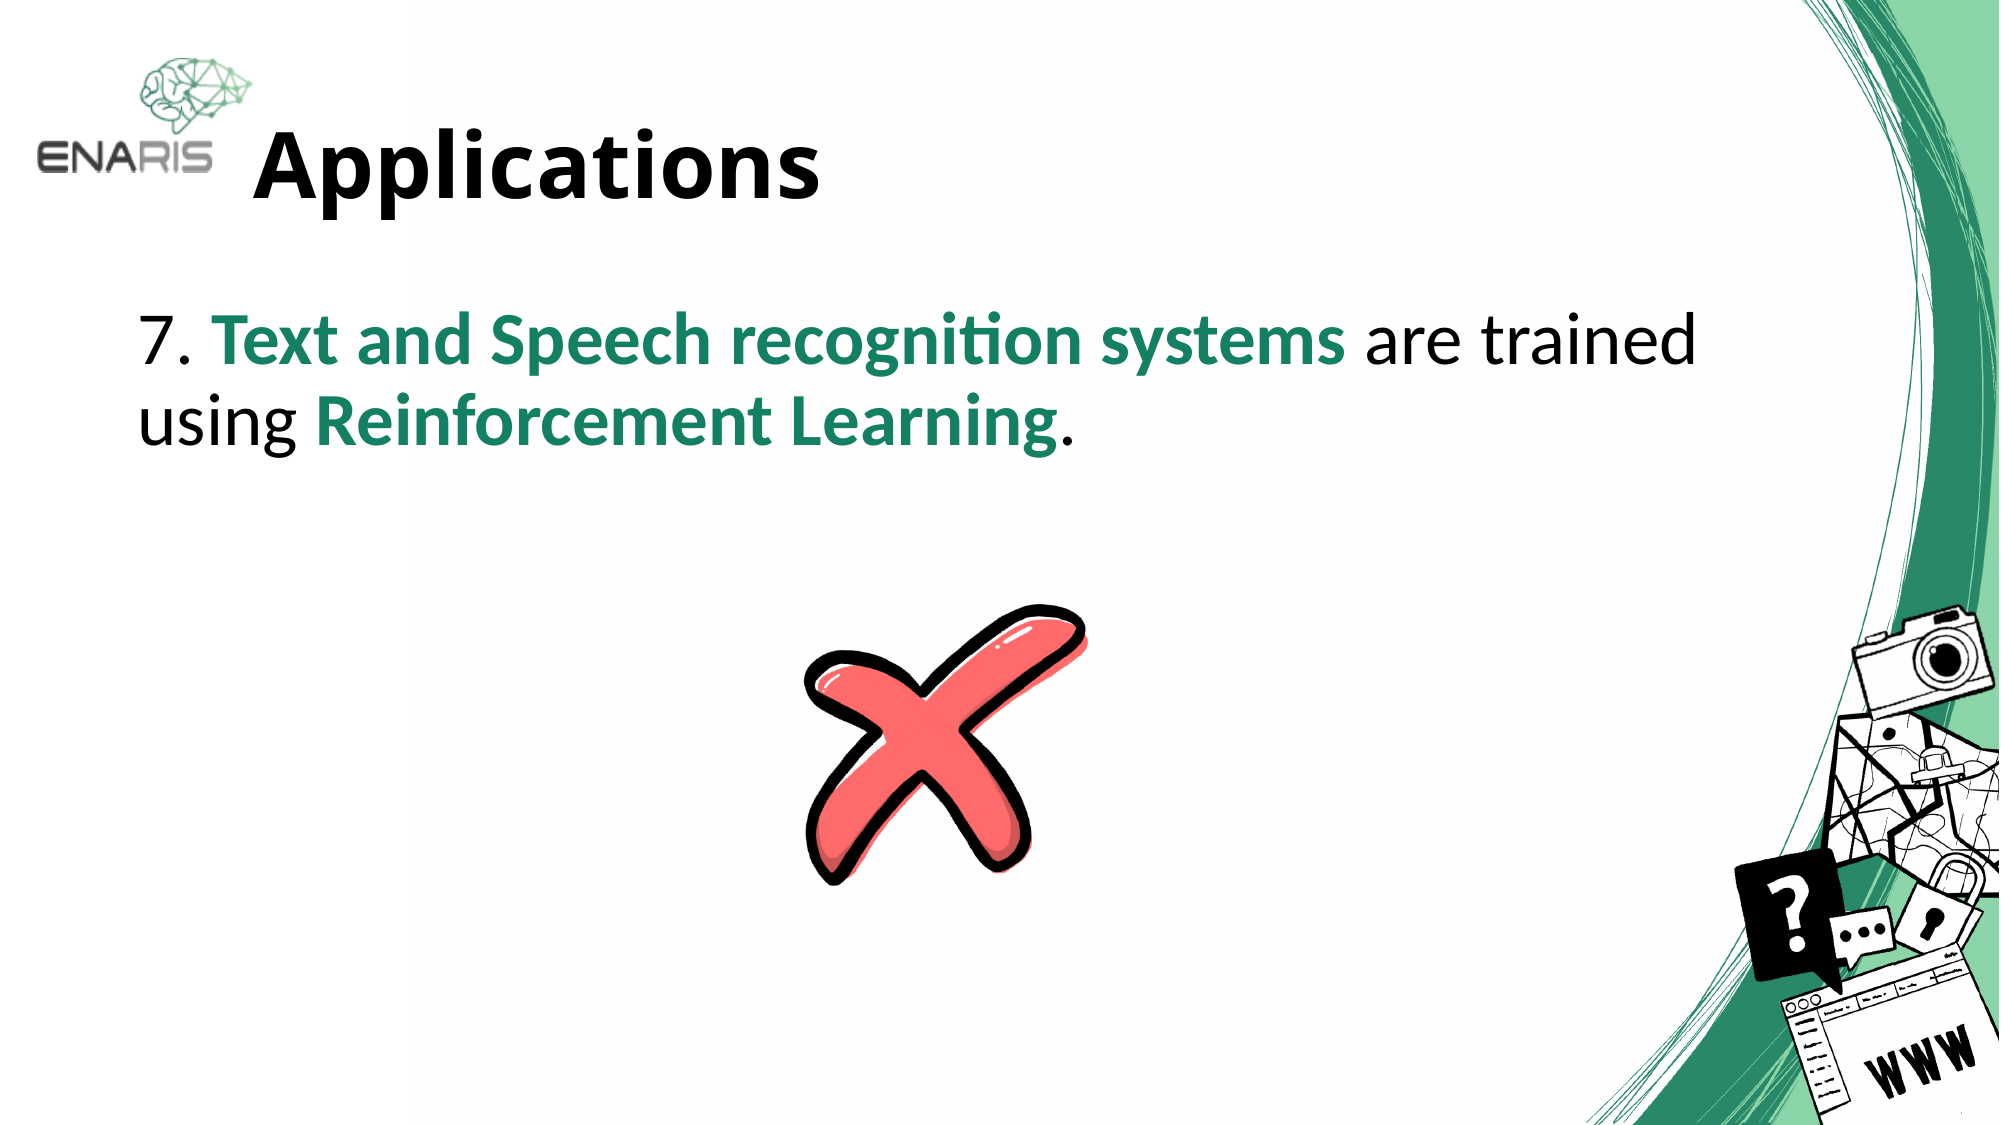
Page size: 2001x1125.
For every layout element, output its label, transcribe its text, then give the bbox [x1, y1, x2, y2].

picture [738, 562, 1127, 942]
list 7. Text and Speech recognition systems are trained using Reinforcement Learning. [137, 299, 1728, 1014]
picture [408, 0, 1999, 1125]
title Applications [253, 59, 1863, 278]
picture [37, 58, 254, 173]
